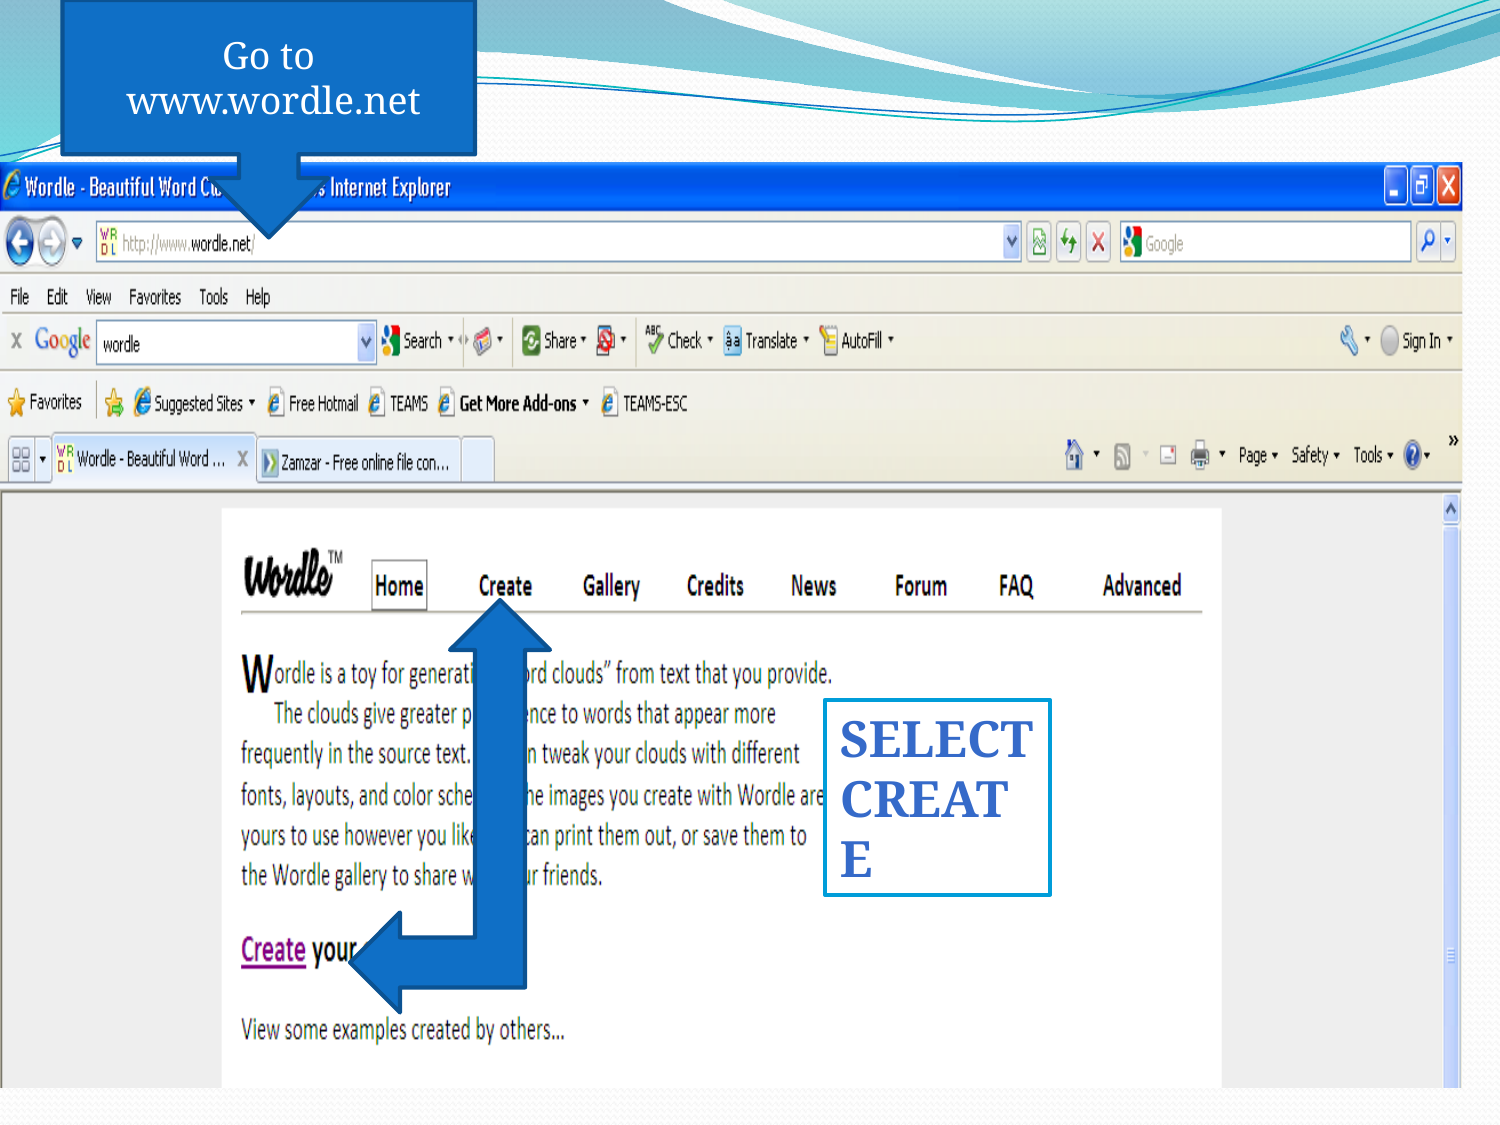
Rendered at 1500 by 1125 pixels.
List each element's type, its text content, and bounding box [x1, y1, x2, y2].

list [0, 162, 1463, 1088]
text_box Go to www.wordle.net [60, 0, 478, 162]
